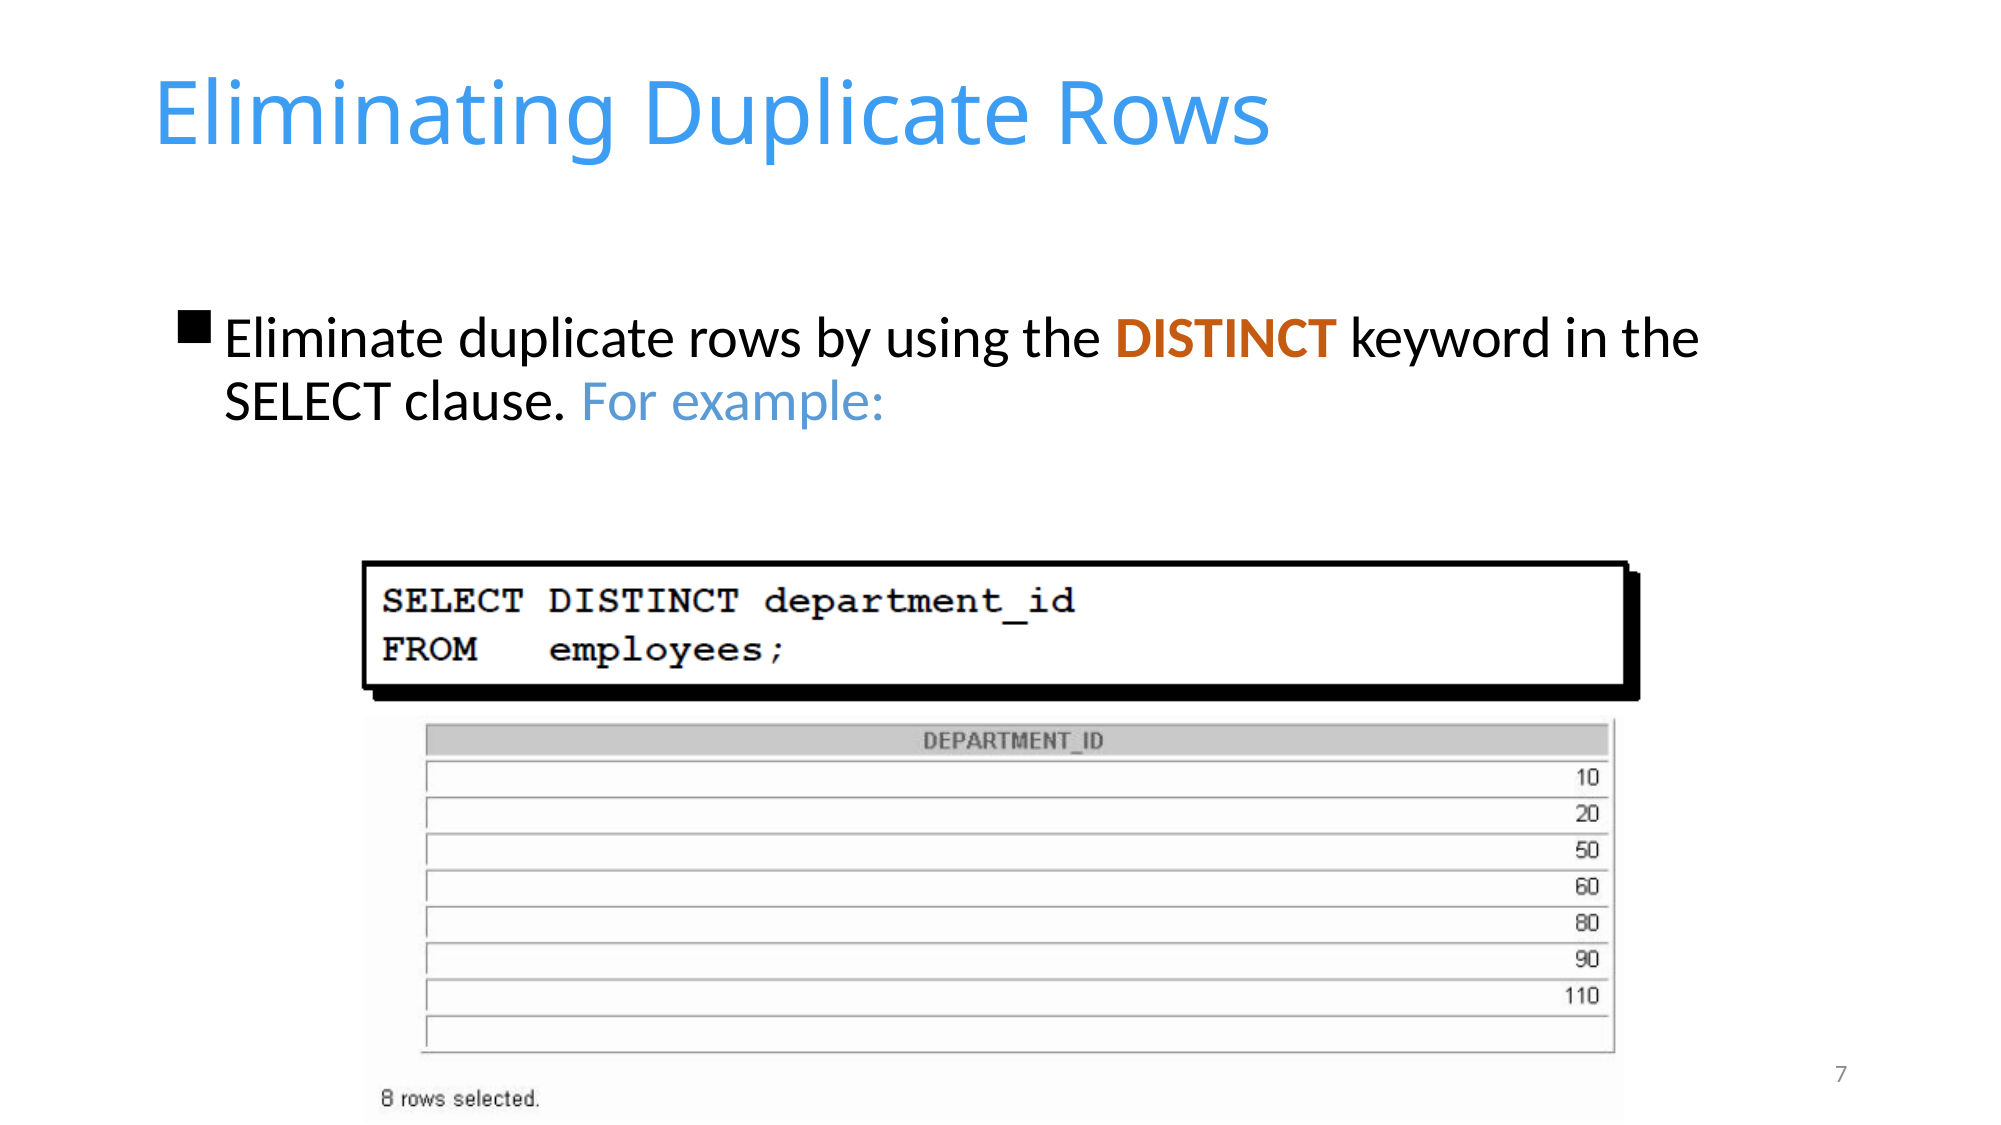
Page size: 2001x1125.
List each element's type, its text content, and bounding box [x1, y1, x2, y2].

list Eliminate duplicate rows by using the DISTINCT keyword in the SELECT clause. For example: [137, 299, 1863, 1014]
title Eliminating Duplicate Rows [137, 59, 1863, 278]
slide_number 7 [1663, 1042, 1863, 1103]
picture [349, 549, 1663, 1125]
